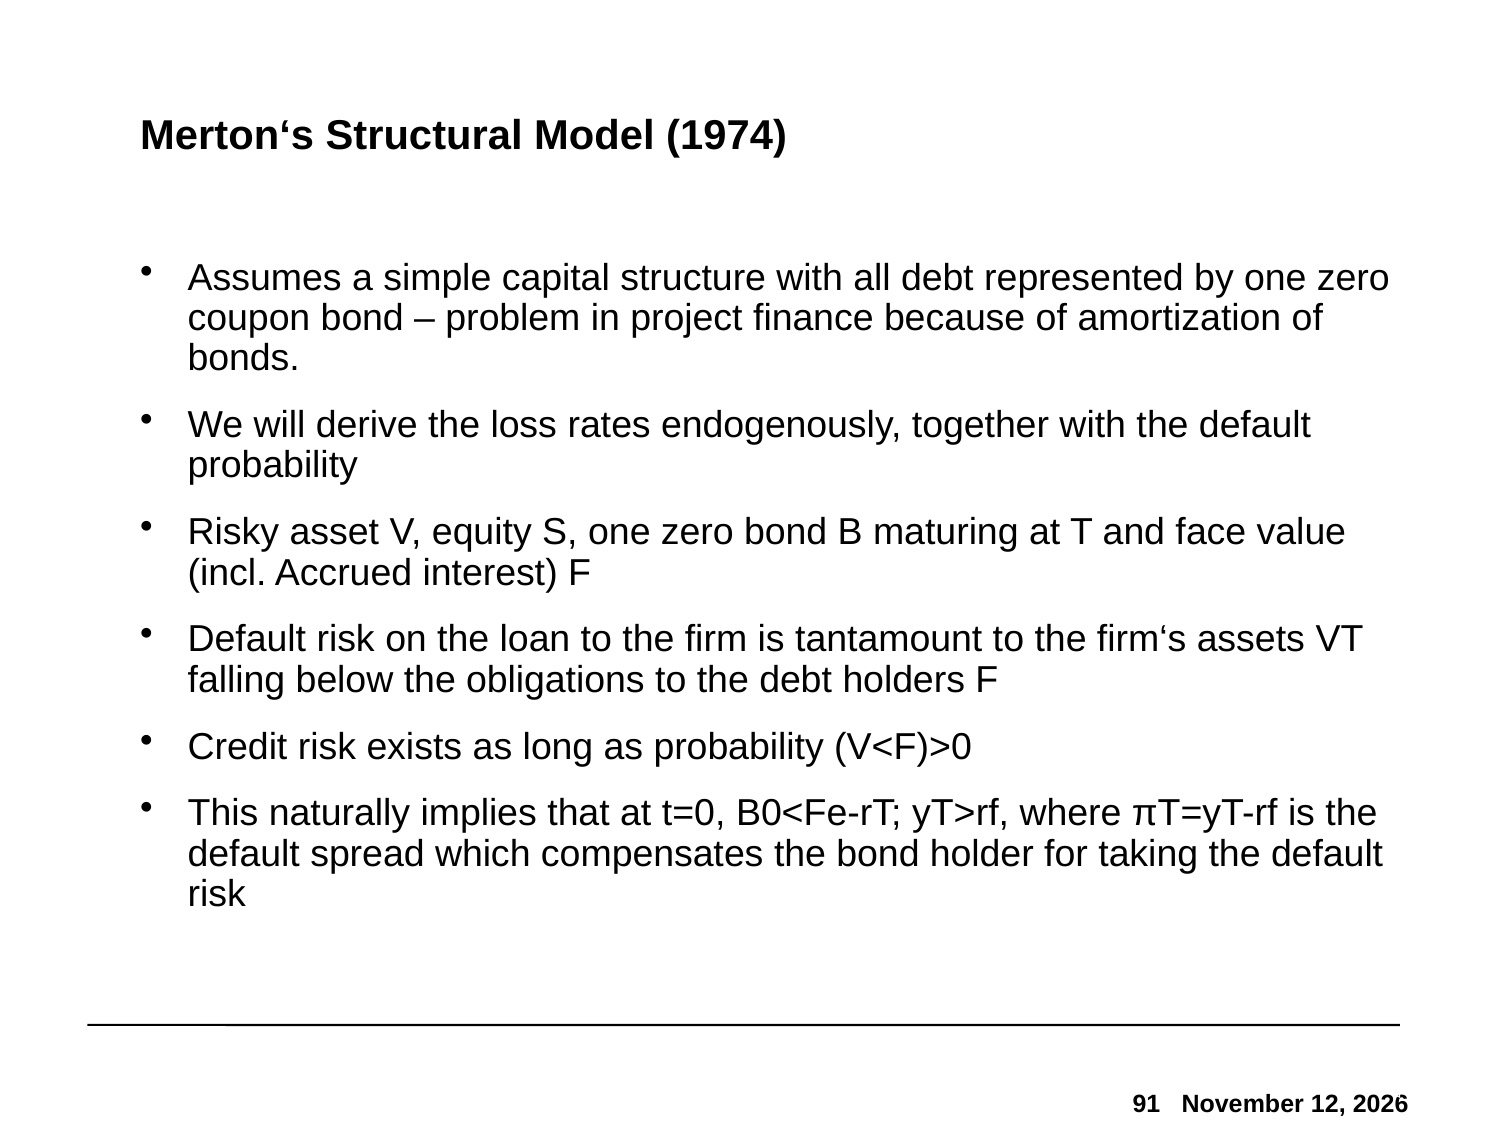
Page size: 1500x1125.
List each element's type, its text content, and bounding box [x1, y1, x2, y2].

list Assumes a simple capital structure with all debt represented by one zero coupon bond – problem in project finance because of amortization of bonds. We will derive the loss rates endogenously, together with the default probability Risky asset V, equity S, one zero bond B maturing at T and face value (incl. Accrued interest) F Default risk on the loan to the firm is tantamount to the firm‘s assets VT falling below the obligations to the debt holders F Credit risk exists as long as probability (V<F)>0 This naturally implies that at t=0, B0<Fe-rT; yT>rf, where πT=yT-rf is the default spread which compensates the bond holder for taking the default risk [124, 249, 1426, 1013]
title Merton‘s Structural Model (1974) [124, 99, 1401, 226]
